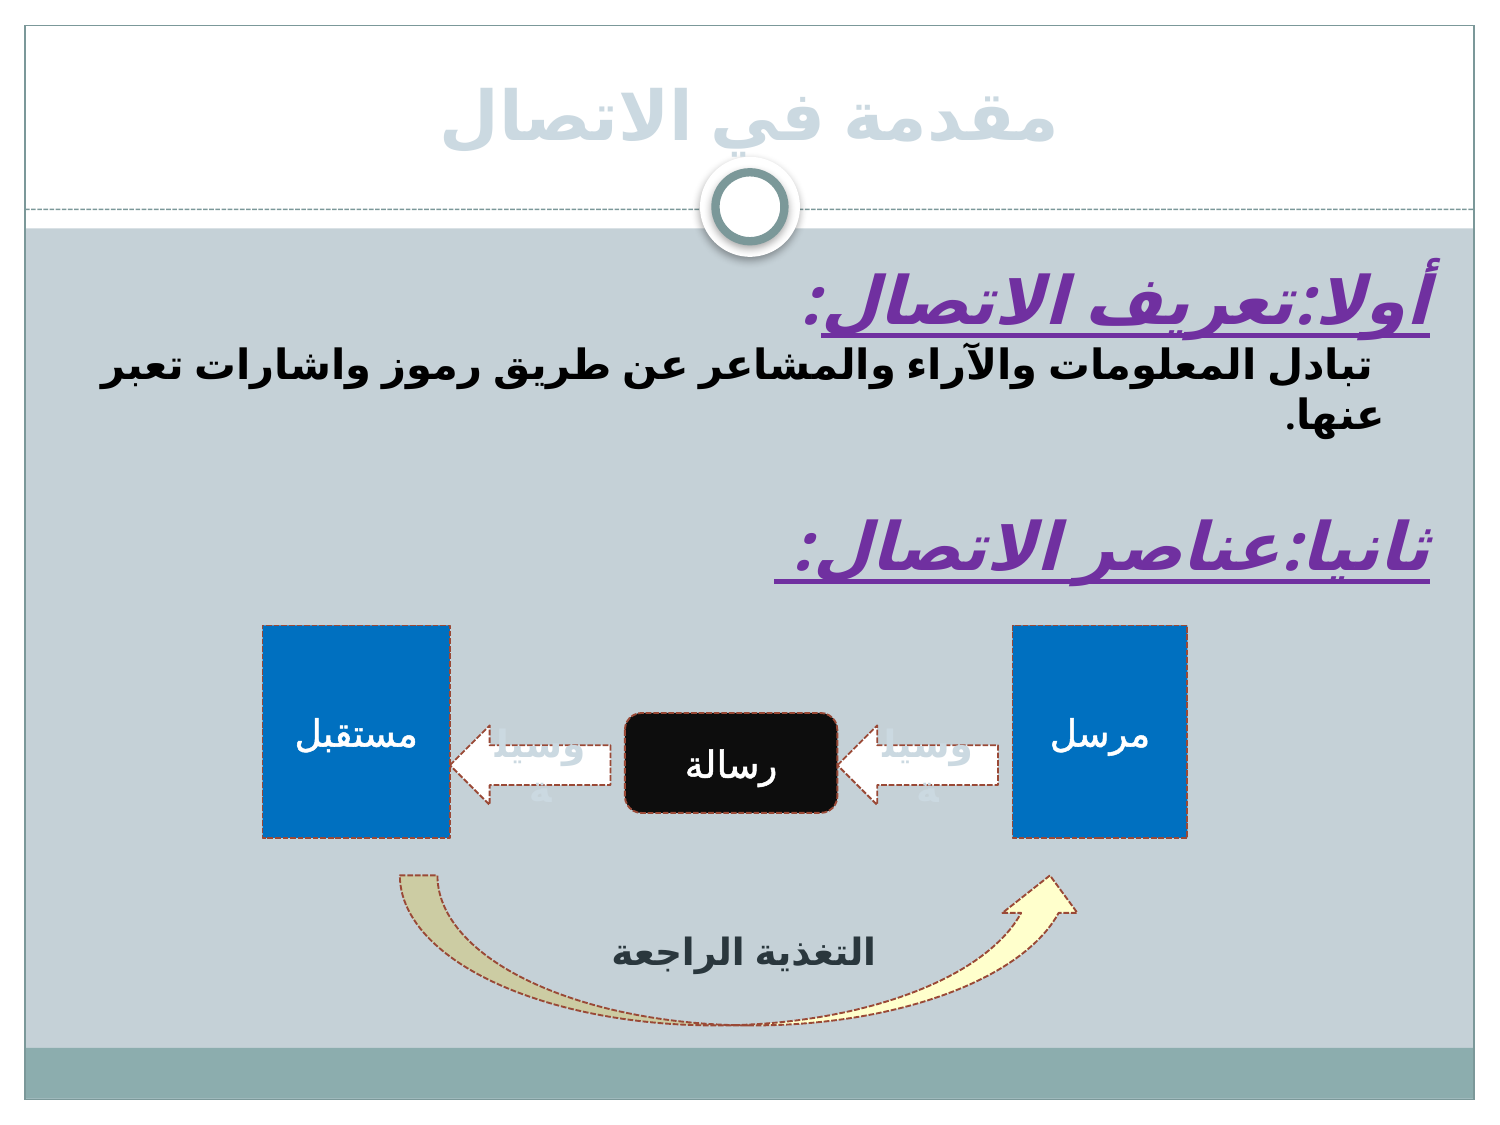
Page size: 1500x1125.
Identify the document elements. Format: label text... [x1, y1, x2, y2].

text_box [262, 625, 1188, 1026]
list أولا:تعريف الاتصال: تبادل المعلومات والآراء والمشاعر عن طريق رموز واشارات تعبر عنها. ثانيا:عناصر الاتصال: [49, 250, 1445, 1001]
title مقدمة في الاتصال [49, 37, 1450, 162]
